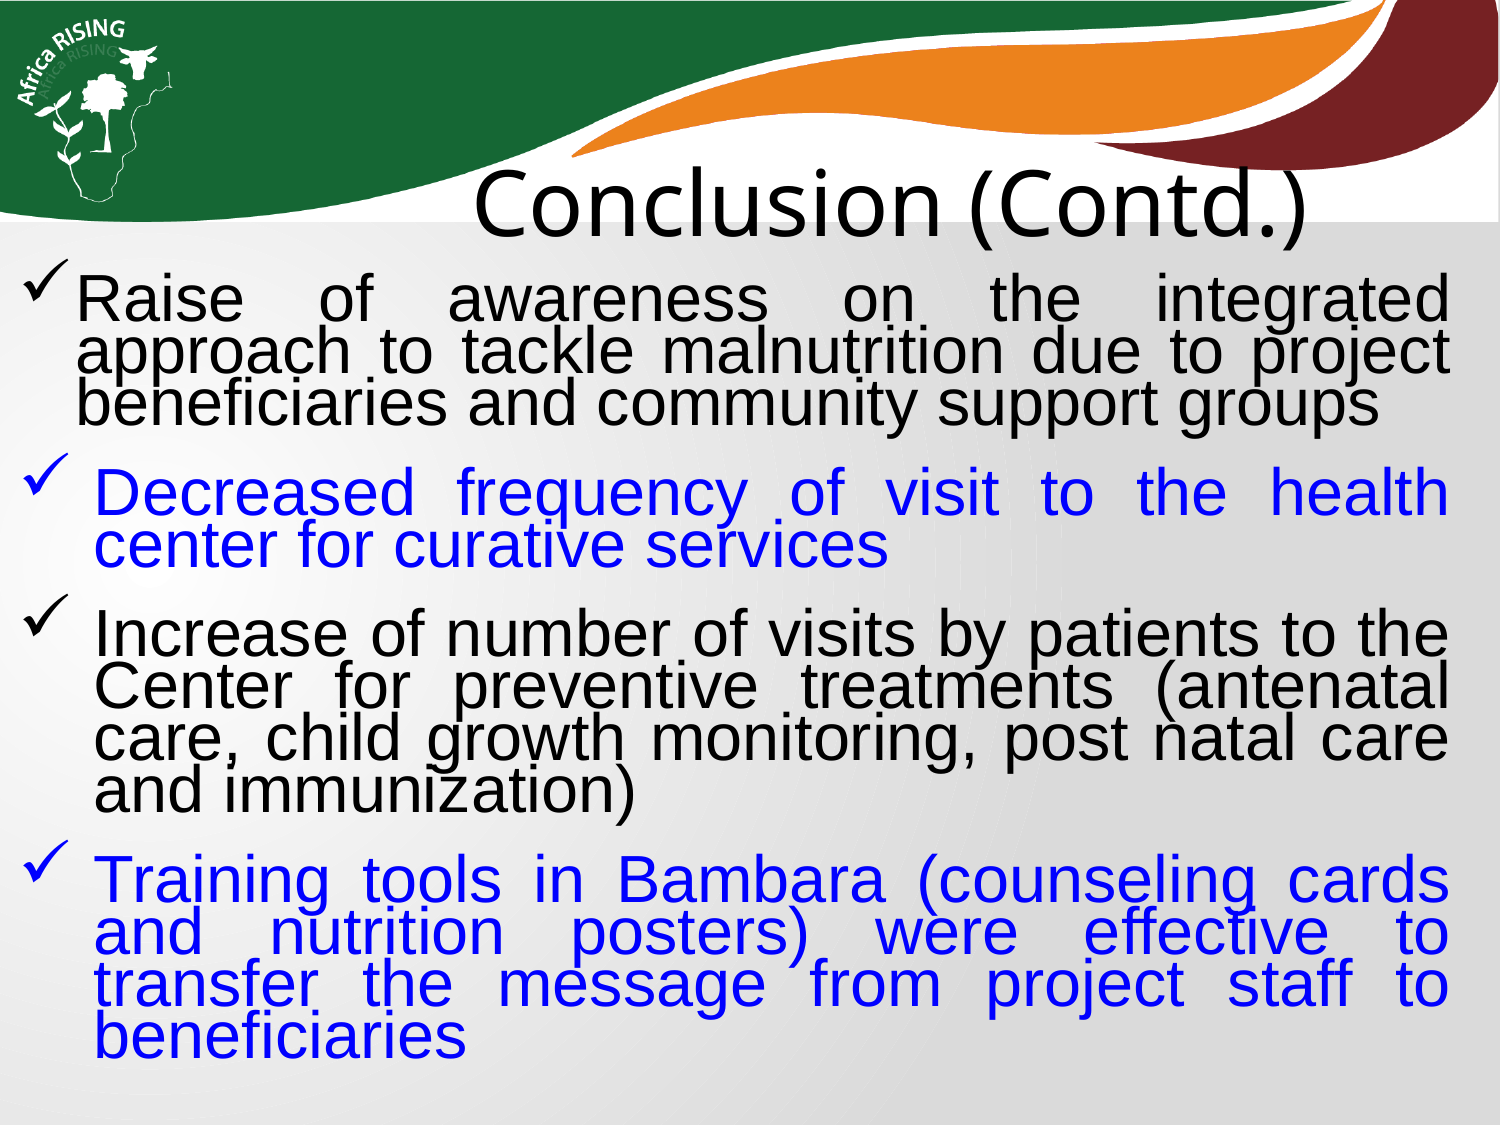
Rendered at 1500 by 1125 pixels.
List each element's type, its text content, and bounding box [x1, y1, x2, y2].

list Conclusion (Contd.) [437, 137, 1500, 275]
picture [0, 0, 1499, 222]
text_box Raise of awareness on the integrated approach to tackle malnutrition due to project beneficiaries and community support groups Decreased frequency of visit to the health center for curative services Increase of number of visits by patients to the Center for preventive treatments (antenatal care, child growth monitoring, post natal care and immunization) Training tools in Bambara (counseling cards and nutrition posters) were effective to transfer the message from project staff to beneficiaries [4, 275, 1467, 1080]
